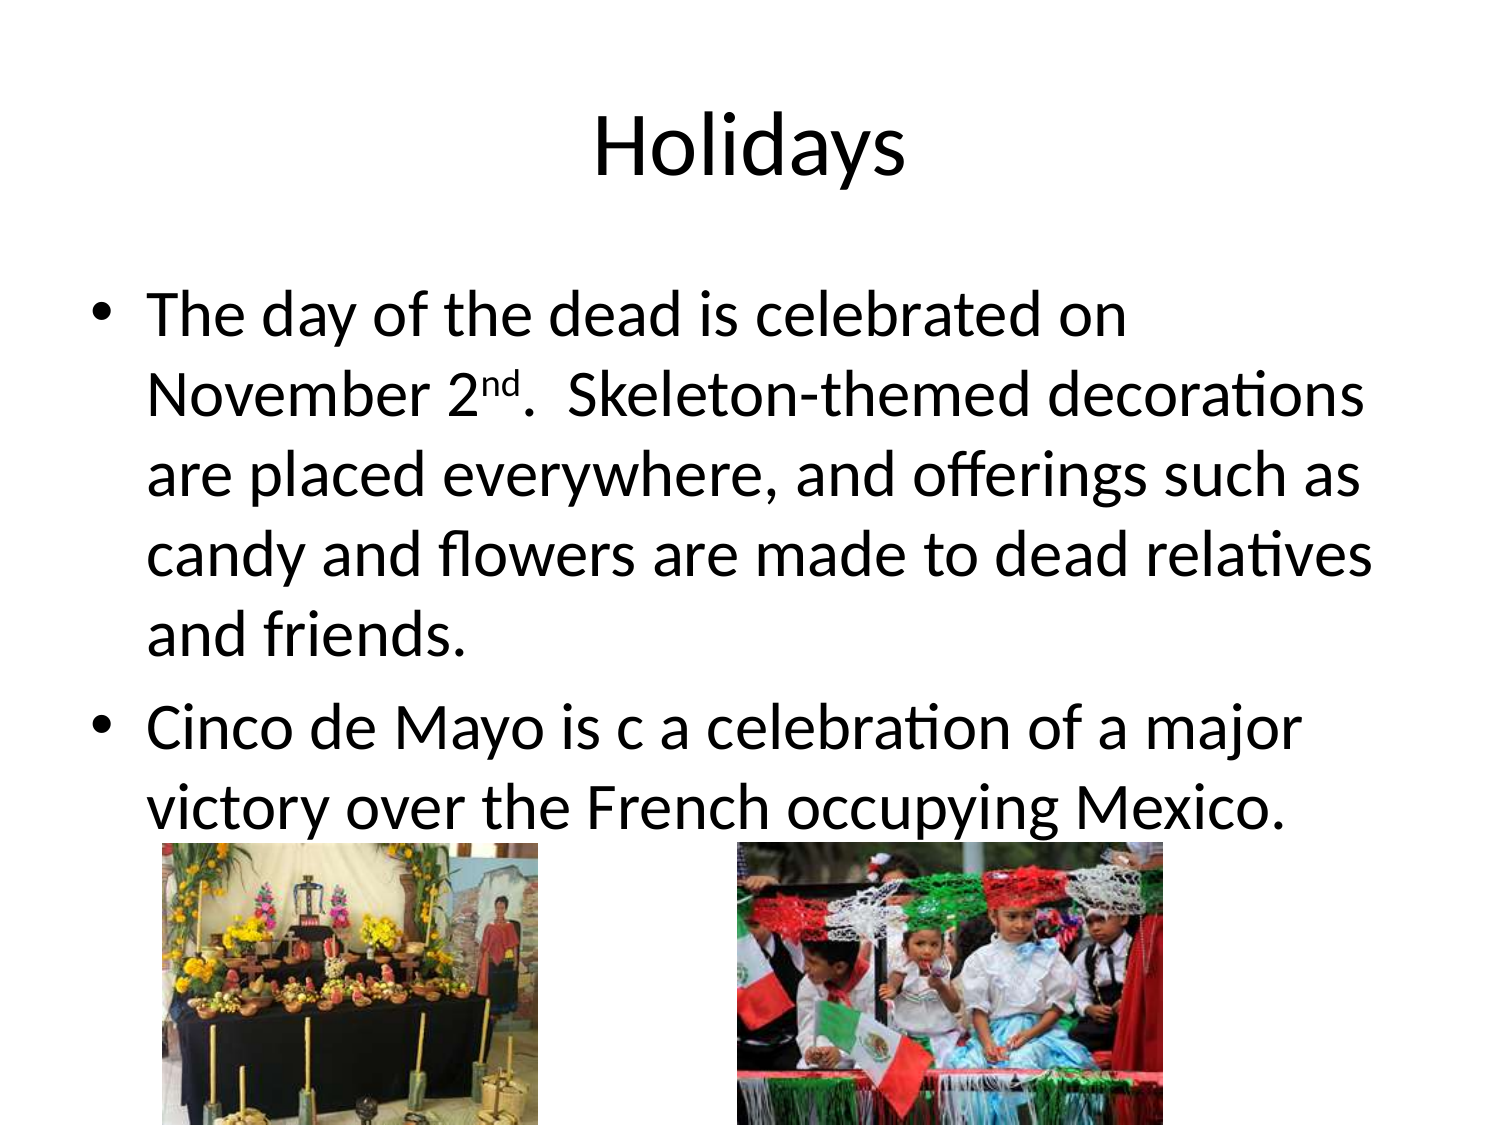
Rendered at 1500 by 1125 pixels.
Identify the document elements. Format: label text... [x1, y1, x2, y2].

list The day of the dead is celebrated on November 2nd. Skeleton-themed decorations are placed everywhere, and offerings such as candy and flowers are made to dead relatives and friends. Cinco de Mayo is c a celebration of a major victory over the French occupying Mexico. [74, 262, 1426, 1006]
picture [162, 843, 538, 1125]
picture [737, 842, 1163, 1125]
title Holidays [74, 44, 1426, 233]
